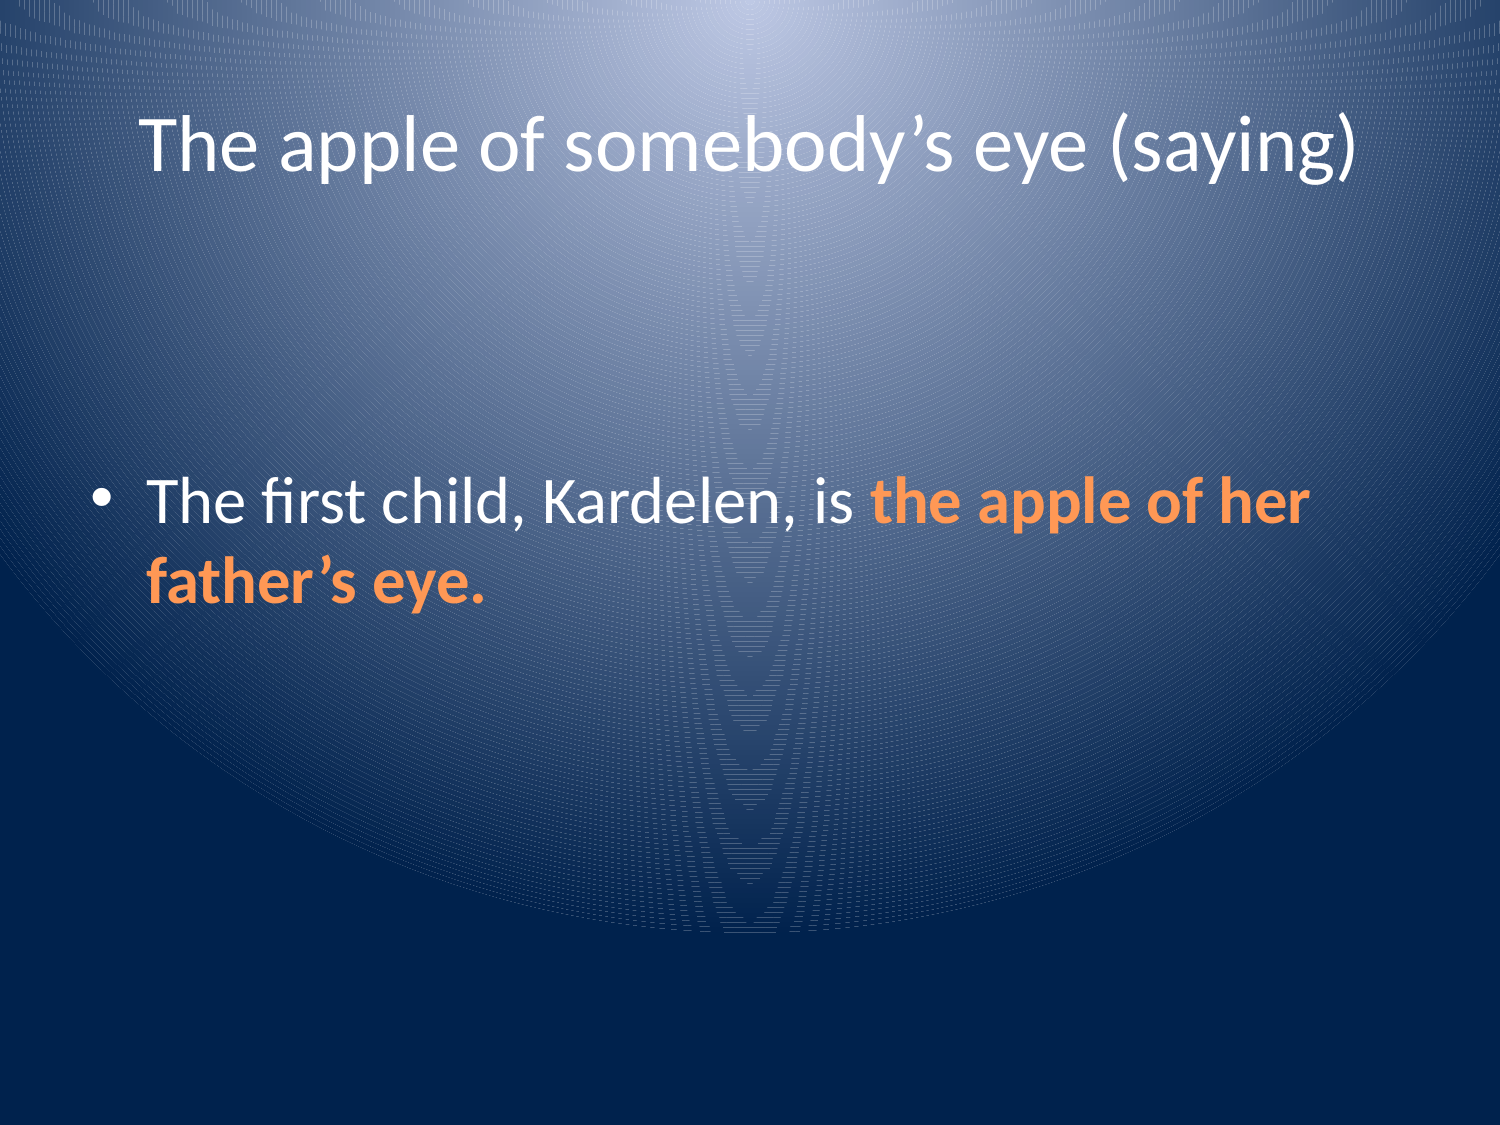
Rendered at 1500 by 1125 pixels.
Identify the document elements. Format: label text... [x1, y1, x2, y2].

list The first child, Kardelen, is the apple of her father’s eye. [75, 262, 1425, 1005]
title The apple of somebody’s eye (saying) [75, 45, 1425, 233]
